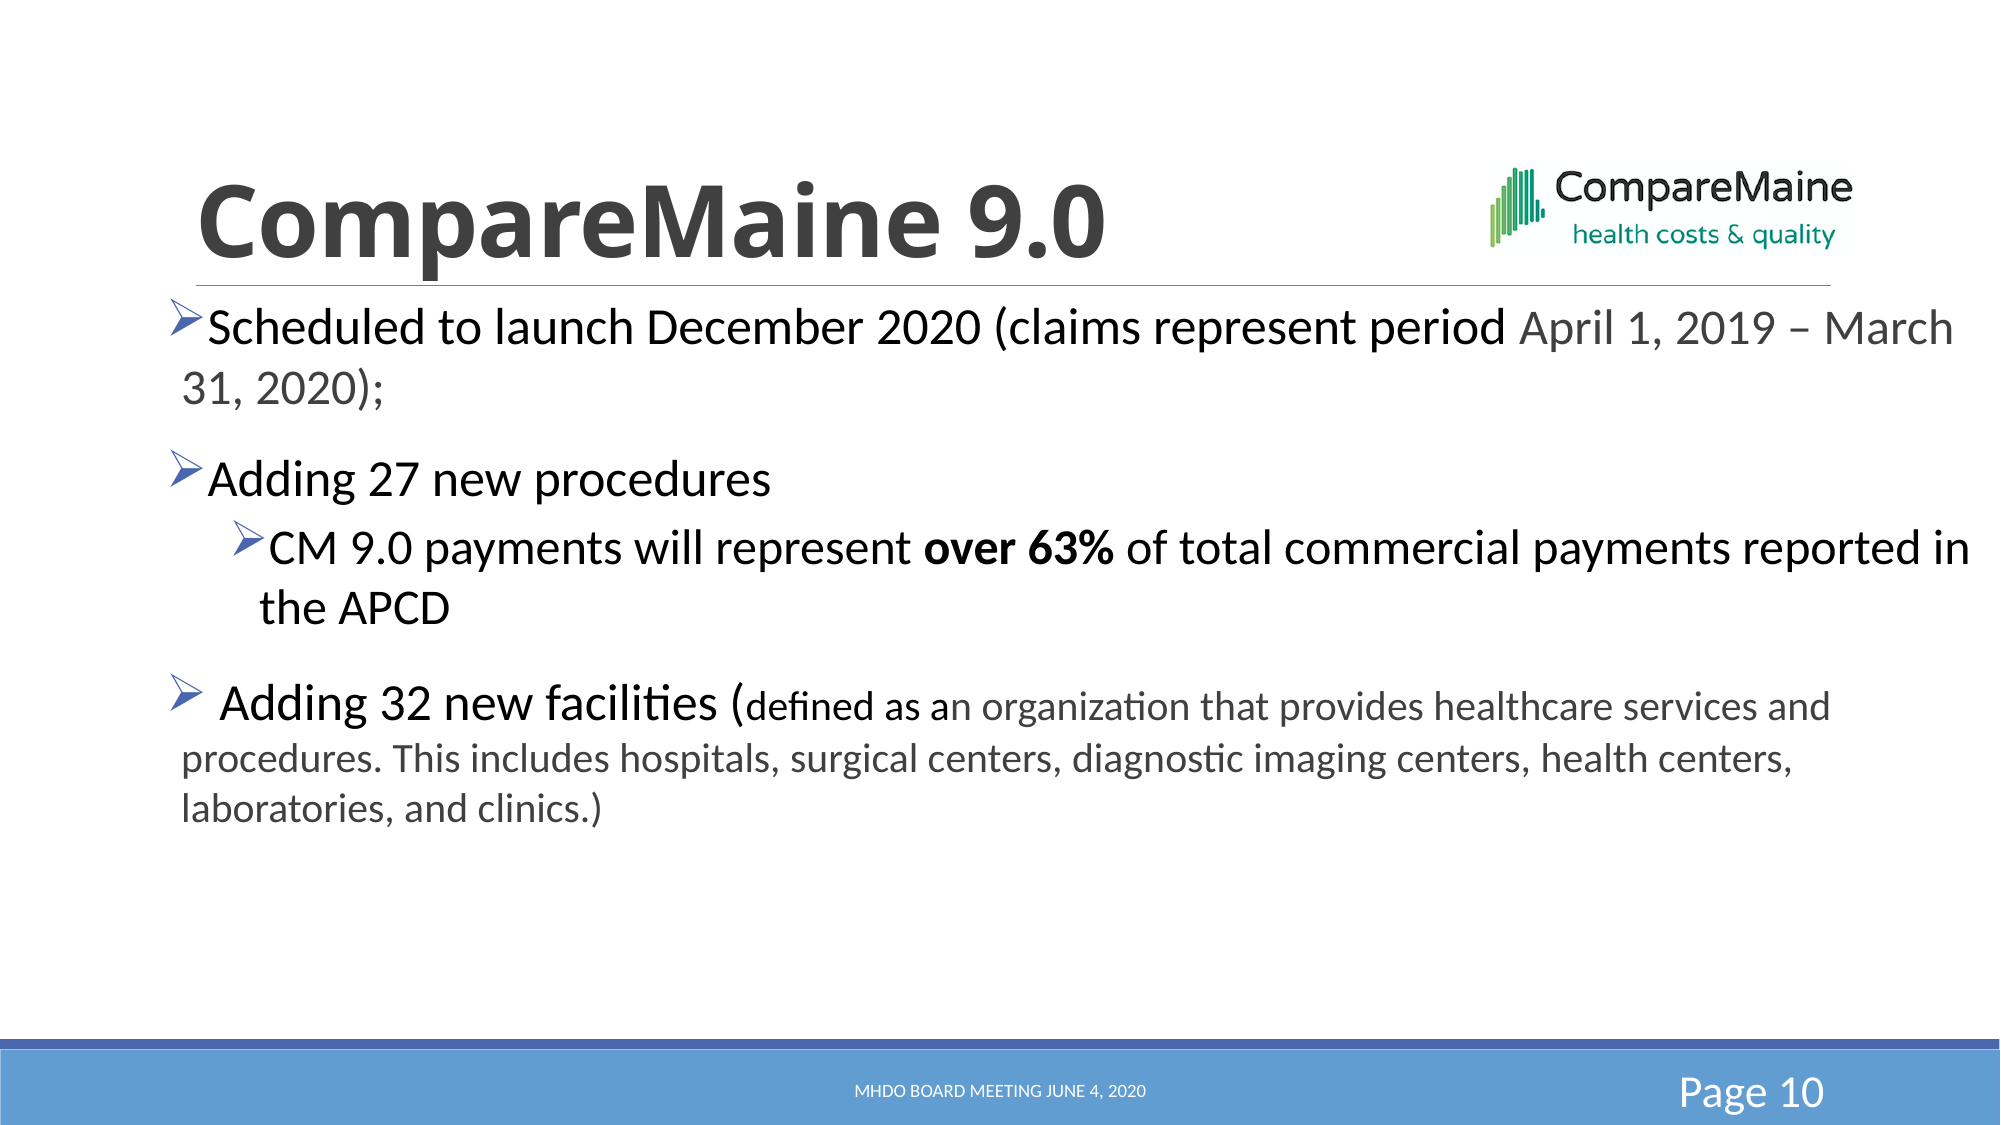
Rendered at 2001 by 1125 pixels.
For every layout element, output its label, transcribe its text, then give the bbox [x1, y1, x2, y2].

list Scheduled to launch December 2020 (claims represent period April 1, 2019 – March 31, 2020); Adding 27 new procedures CM 9.0 payments will represent over 63% of total commercial payments reported in the APCD Adding 32 new facilities (defined as an organization that provides healthcare services and procedures. This includes hospitals, surgical centers, diagnostic imaging centers, health centers, laboratories, and clinics.) [166, 285, 1983, 1039]
picture [1487, 165, 1854, 252]
slide_number Page 10 [1624, 1059, 1840, 1120]
footer MHDO Board Meeting June 4, 2020 [604, 1059, 1396, 1120]
title CompareMaine 9.0 [180, 47, 1840, 285]
